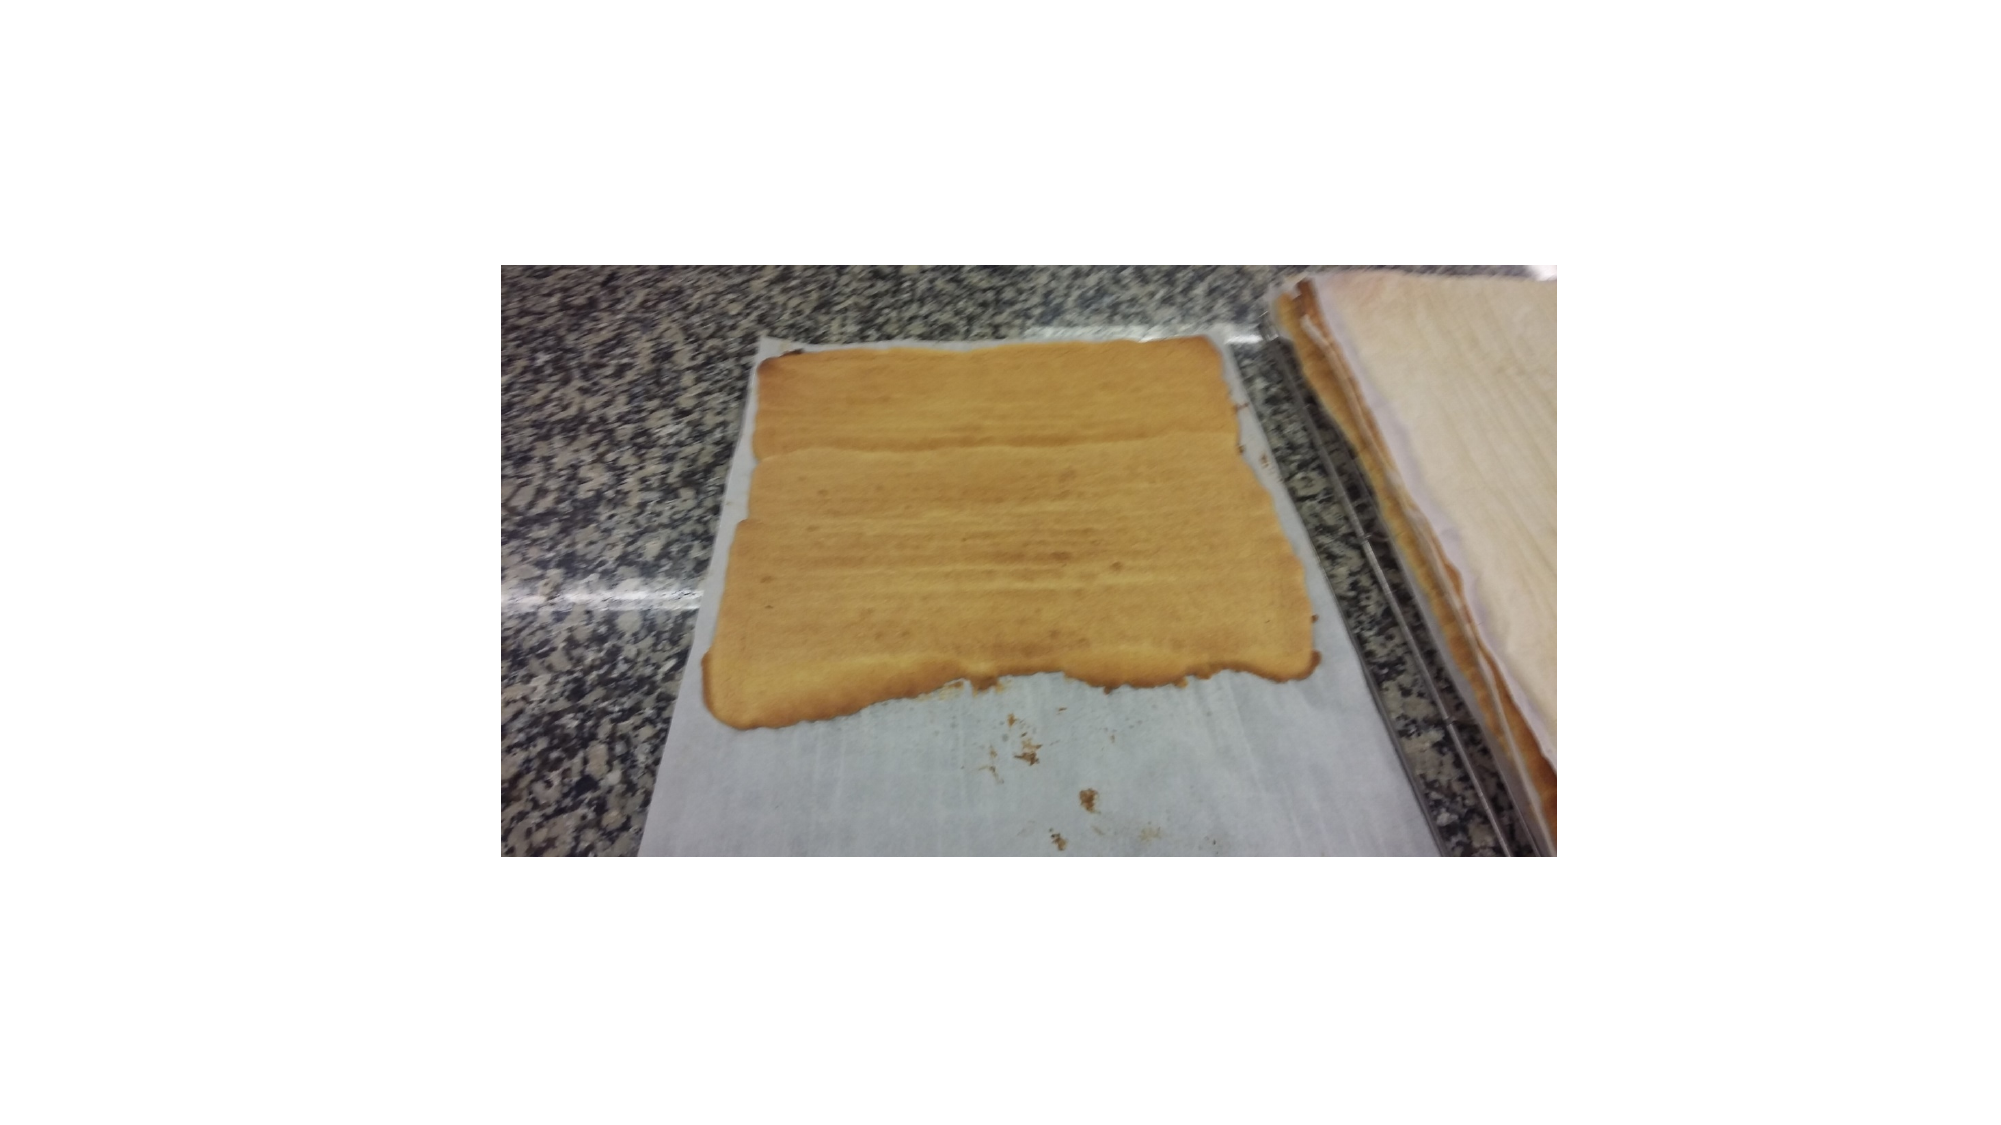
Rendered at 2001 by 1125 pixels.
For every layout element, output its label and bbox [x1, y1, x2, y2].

list [501, 265, 1557, 857]
